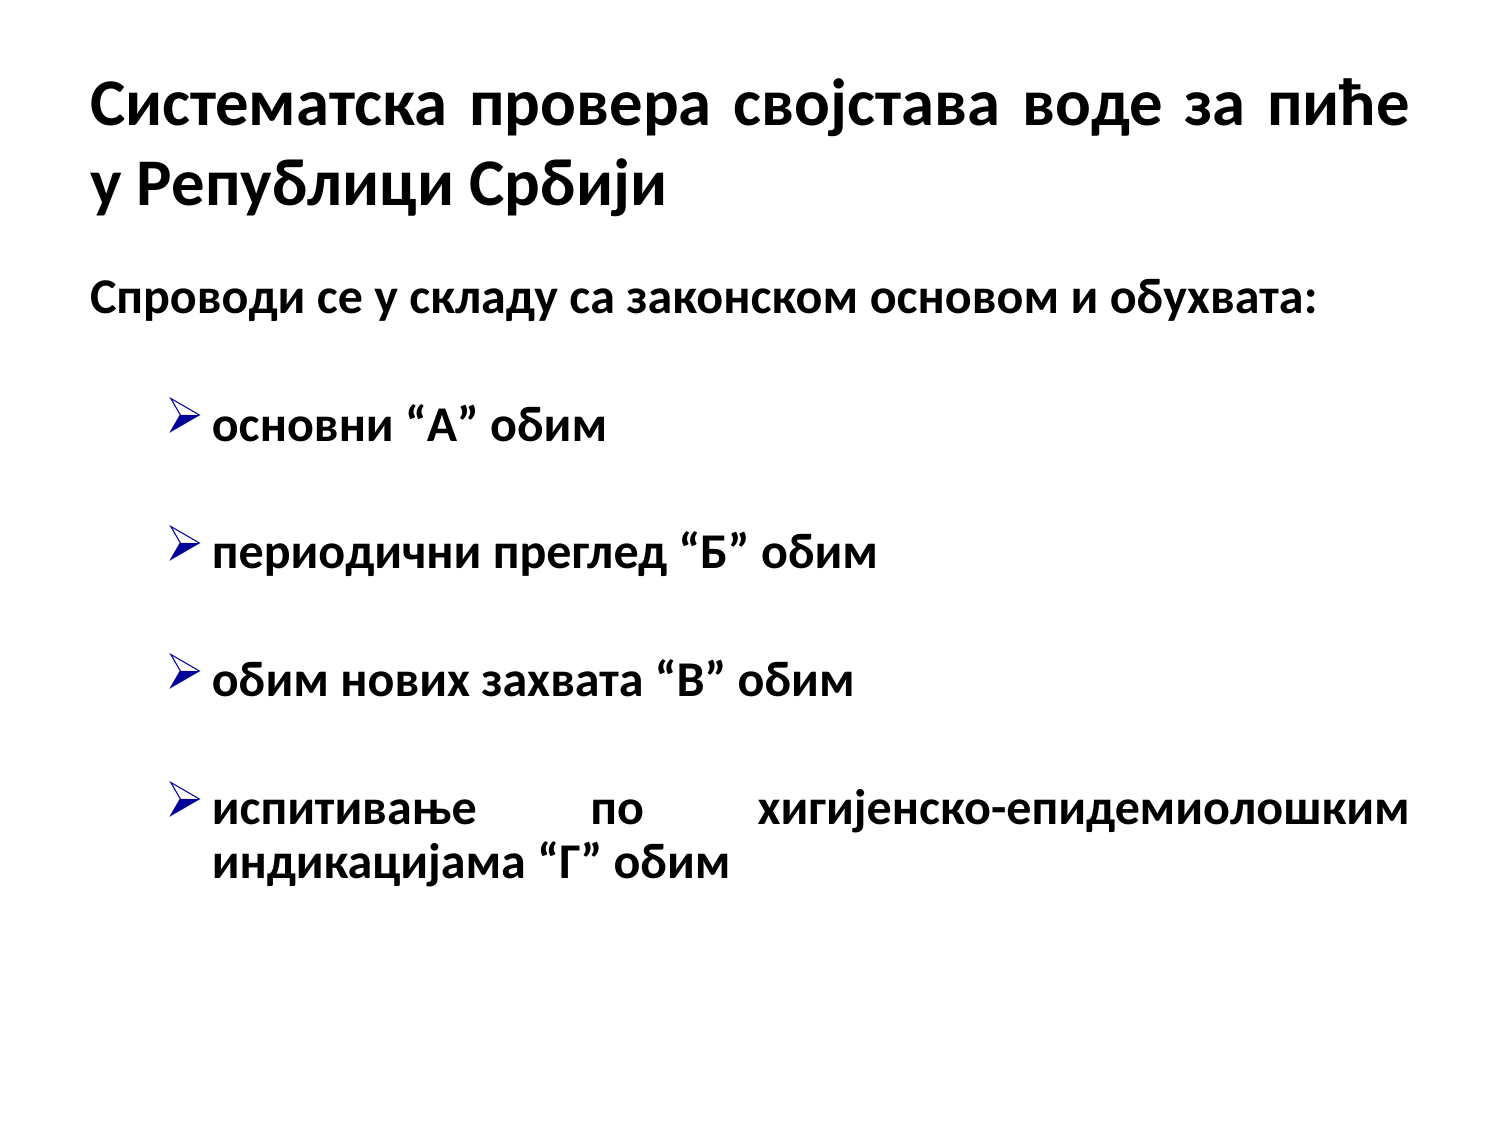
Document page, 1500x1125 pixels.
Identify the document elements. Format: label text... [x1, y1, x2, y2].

title Систематска провера својстава воде за пиће у Републици Србији [74, 44, 1426, 233]
list Спроводи се у складу са законском основом и обухвата: основни “А” обим периодични преглед “Б” обим обим нових захвата “В” обим испитивање по хигијенско-епидемиолошким индикацијама “Г” обим [74, 262, 1426, 1006]
